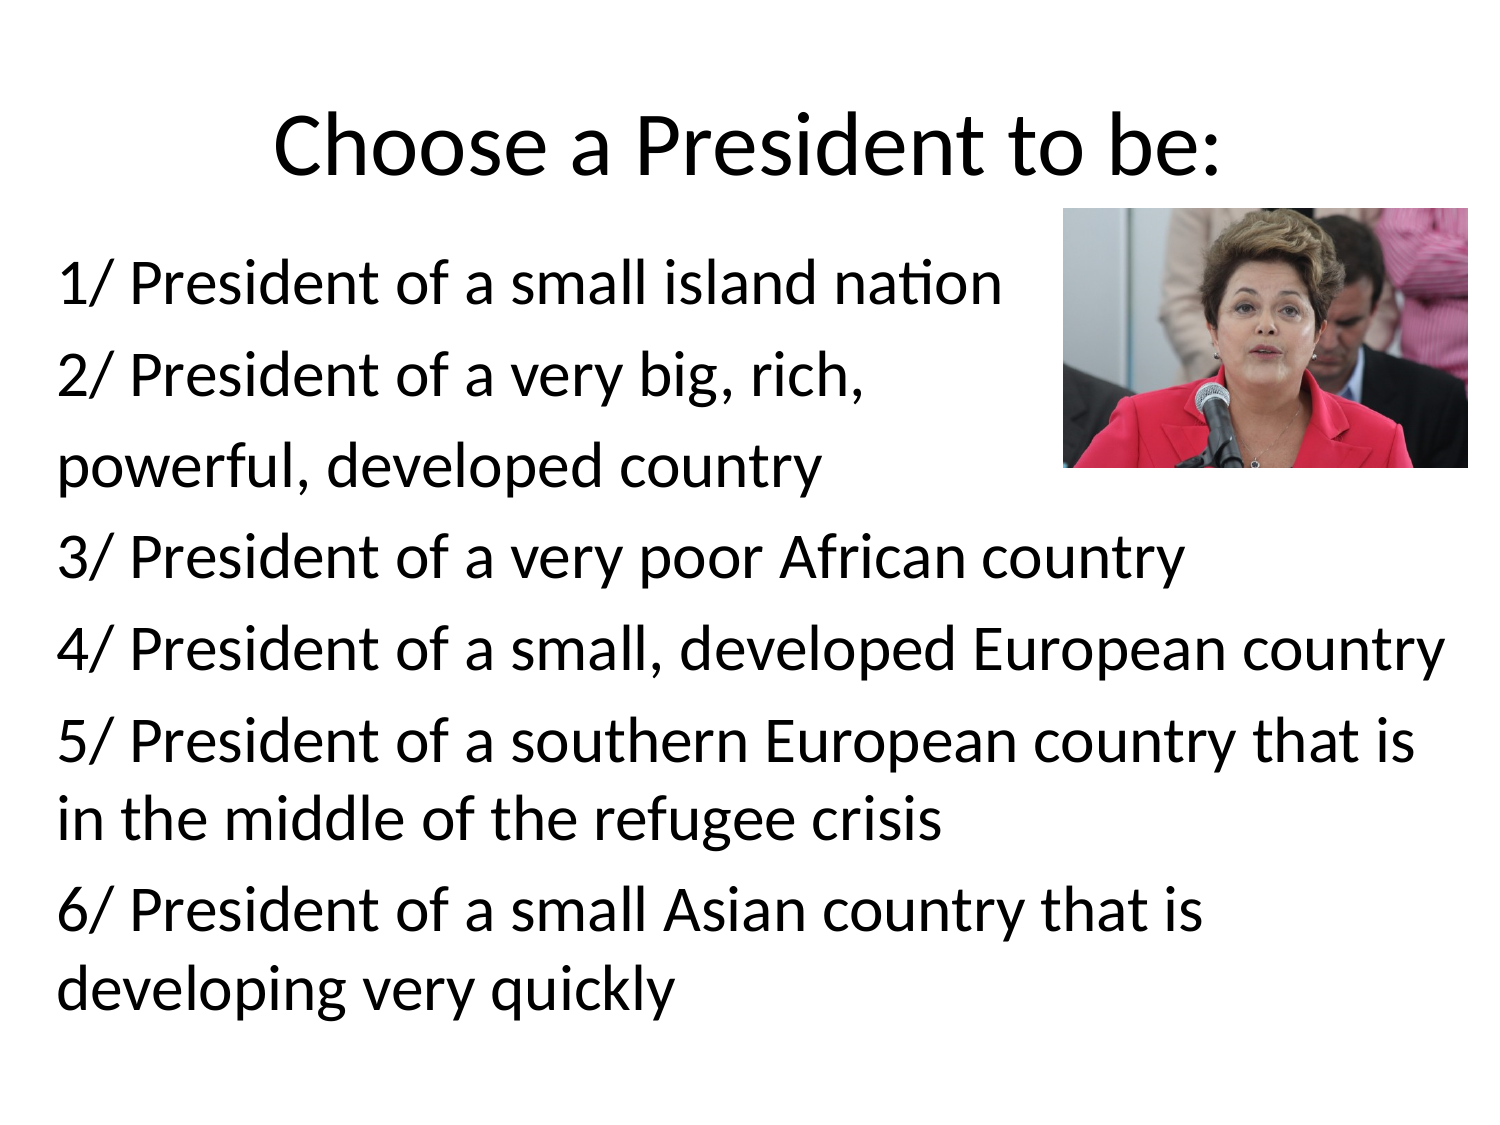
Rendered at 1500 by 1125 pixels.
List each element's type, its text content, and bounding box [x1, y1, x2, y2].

list 1/ President of a small island nation 2/ President of a very big, rich, powerful, developed country 3/ President of a very poor African country 4/ President of a small, developed European country 5/ President of a southern European country that is in the middle of the refugee crisis 6/ President of a small Asian country that is developing very quickly [41, 231, 1471, 1094]
title Choose a President to be: [75, 45, 1425, 231]
picture [1062, 207, 1468, 469]
